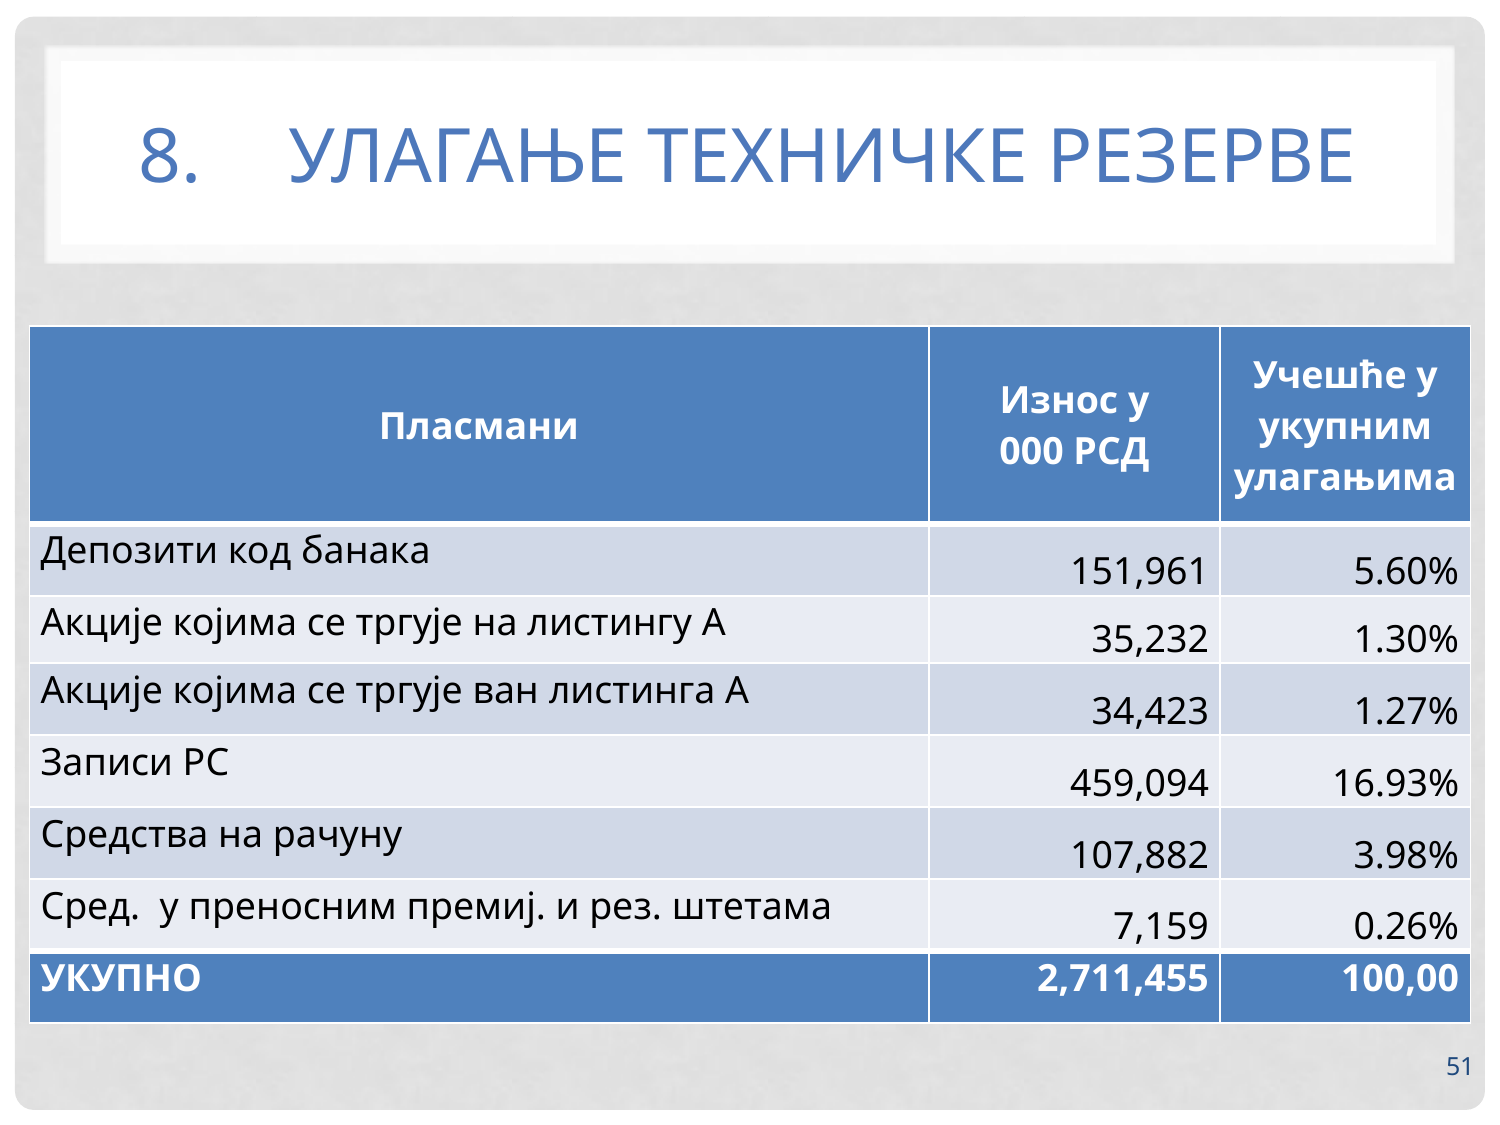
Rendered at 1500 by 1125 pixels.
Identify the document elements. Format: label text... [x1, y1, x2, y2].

table_cell Акције којима се тргује на листингу А [30, 597, 928, 662]
title 8. УЛАГАЊЕ техничкЕ РЕЗЕРВЕ [69, 66, 1425, 238]
slide_number 51 [1399, 1035, 1490, 1100]
table_cell Акције којима се тргује ван листинга А [30, 664, 928, 734]
table_cell 35,232 [930, 597, 1219, 662]
table_cell 1.30% [1221, 597, 1470, 662]
table_cell Записи РС [30, 736, 928, 806]
table_cell 1.27% [1221, 664, 1470, 734]
table_header Пласмани [30, 327, 928, 521]
table_cell 151,961 [930, 527, 1219, 595]
table_cell 459,094 [930, 736, 1219, 806]
table_cell УКУПНО [30, 954, 928, 1022]
table_cell Средства на рачуну [30, 808, 928, 878]
table_cell 34,423 [930, 664, 1219, 734]
table_cell 7,159 [930, 880, 1219, 948]
table_cell Депозити код банака [30, 527, 928, 595]
table_cell 0.26% [1221, 880, 1470, 948]
table_header Учешће у укупним улагањима [1221, 327, 1470, 521]
table_cell 3.98% [1221, 808, 1470, 878]
table_cell 100,00 [1221, 954, 1470, 1022]
table_cell Сред. у преносним премиј. и рез. штетама [30, 880, 928, 948]
table_cell 107,882 [930, 808, 1219, 878]
table_cell 16.93% [1221, 736, 1470, 806]
table_cell 5.60% [1221, 527, 1470, 595]
table_cell 2,711,455 [930, 954, 1219, 1022]
table_header Износ у 000 РСД [930, 327, 1219, 521]
